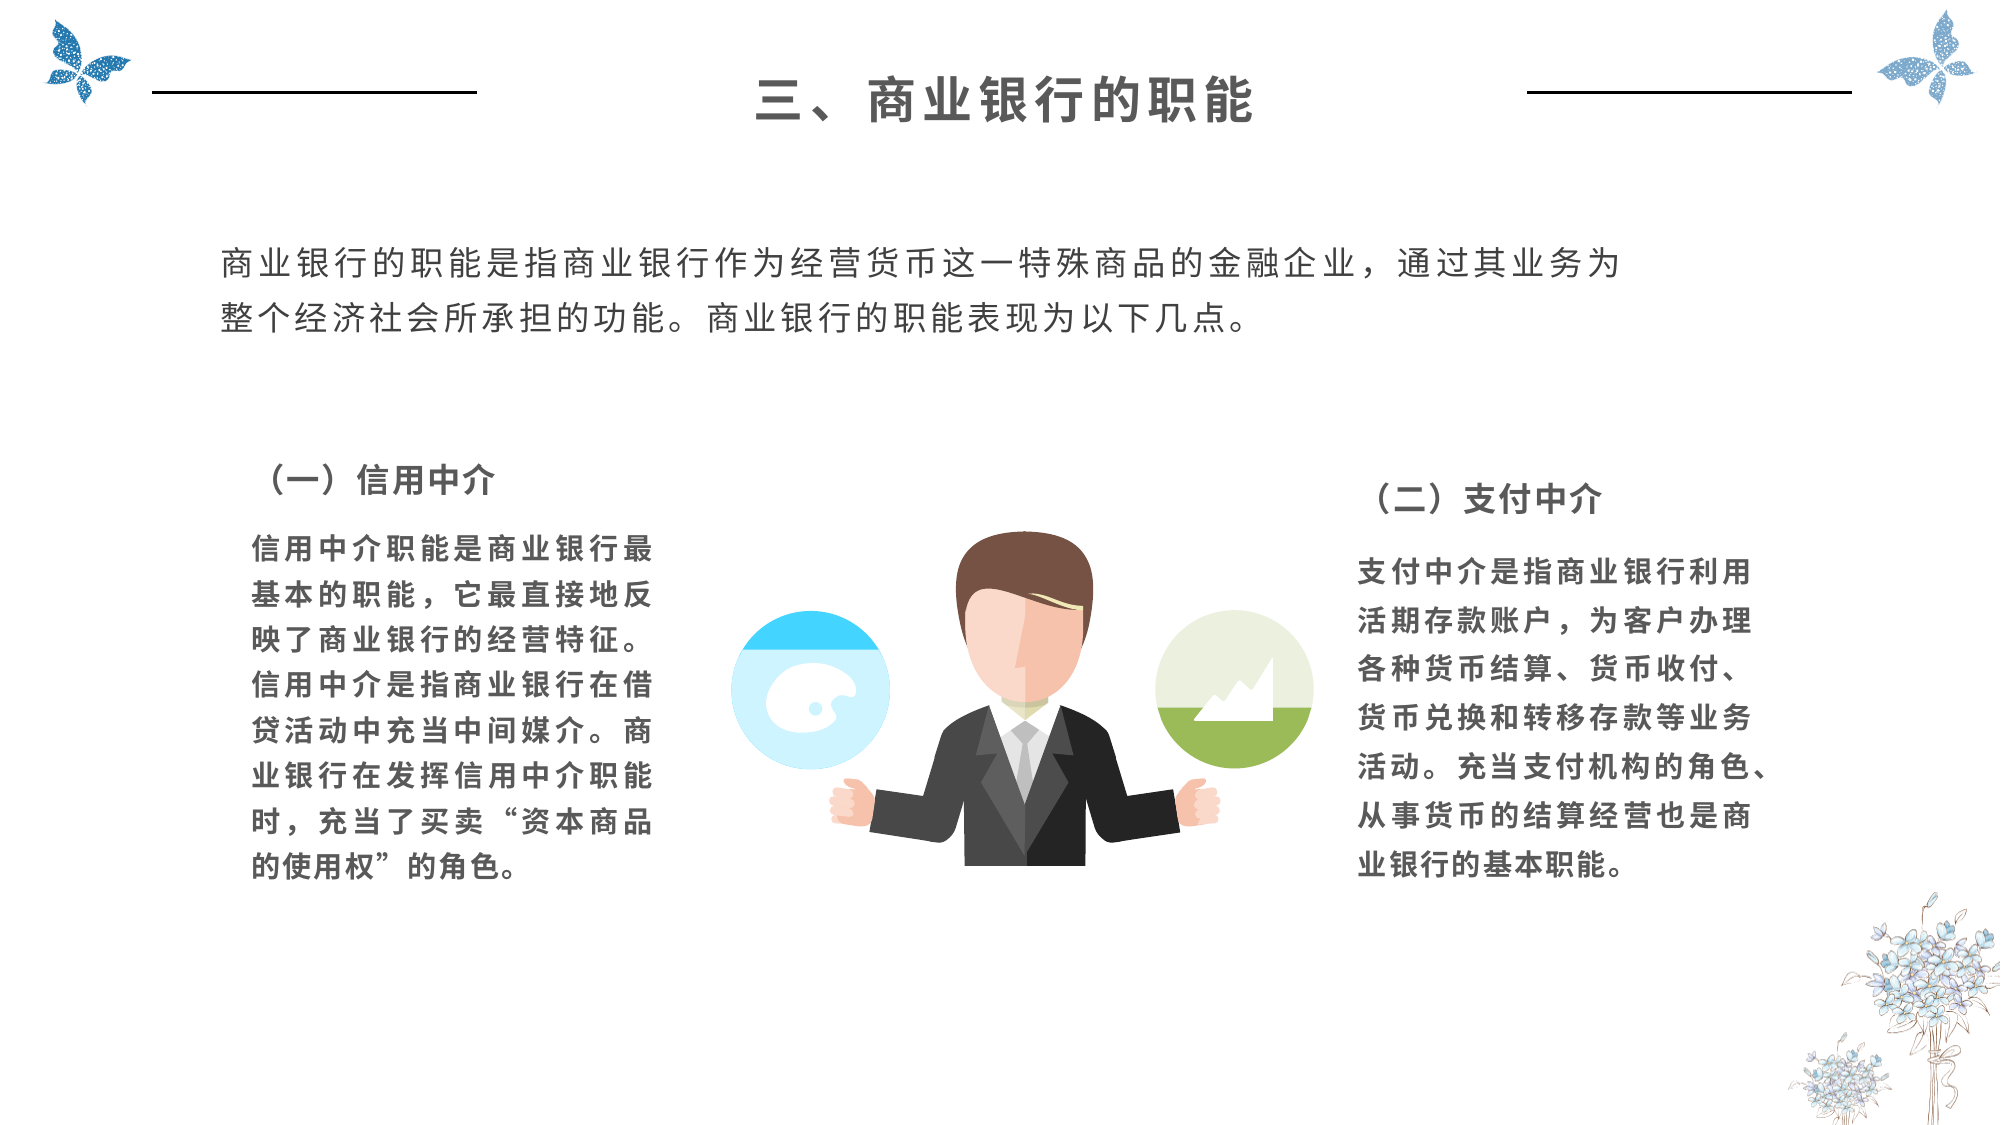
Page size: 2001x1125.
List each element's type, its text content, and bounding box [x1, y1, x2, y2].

picture [1788, 892, 2000, 1125]
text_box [828, 770, 1222, 866]
text_box （一）信用中介 信用中介职能是商业银行最基本的职能，它最直接地反映了商业银行的经营特征。信用中介是指商业银行在借贷活动中充当中间媒介。商业银行在发挥信用中介职能时，充当了买卖“资本商品的使用权”的角色。 [236, 447, 670, 882]
text_box 商业银行的职能是指商业银行作为经营货币这一特殊商品的金融企业，通过其业务为整个经济社会所承担的功能。商业银行的职能表现为以下几点。 [208, 219, 1639, 344]
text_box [731, 610, 1314, 770]
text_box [828, 531, 1222, 610]
text_box （二）支付中介 支付中介是指商业银行利用活期存款账户，为客户办理各种货币结算、货币收付、货币兑换和转移存款等业务活动。充当支付机构的角色、从事货币的结算经营也是商业银行的基本职能。 [1343, 462, 1769, 911]
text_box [151, 55, 1852, 142]
